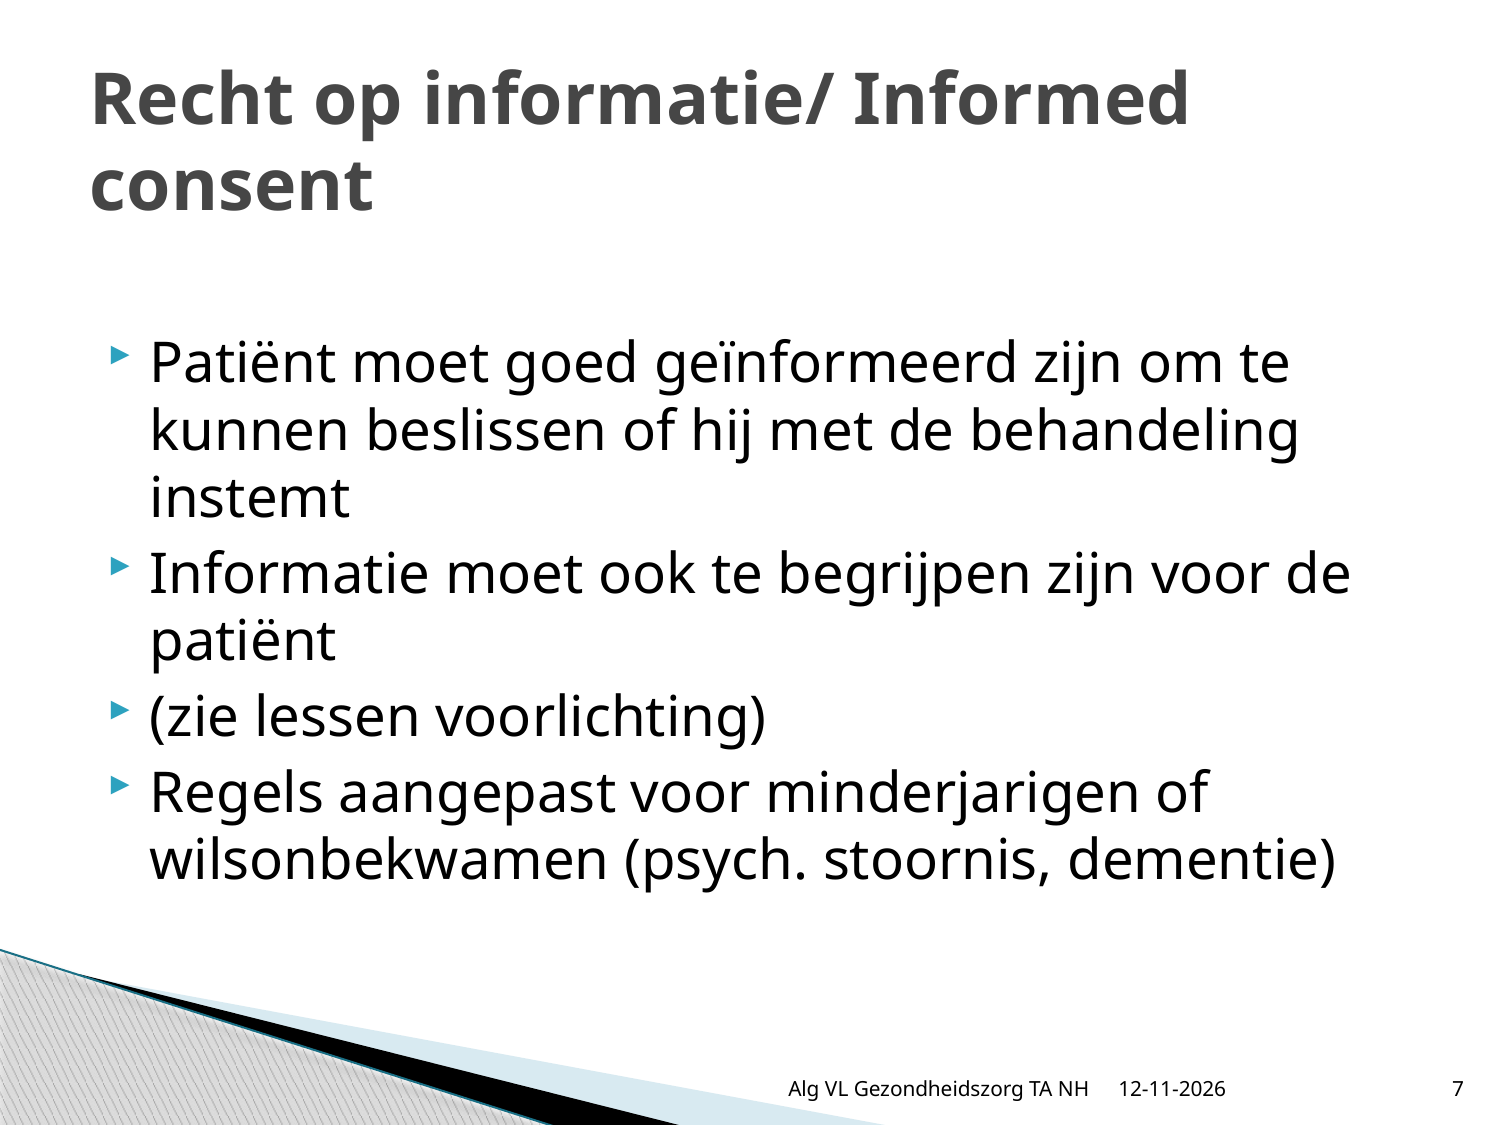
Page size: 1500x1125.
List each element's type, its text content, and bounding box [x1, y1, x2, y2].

footer Alg VL Gezondheidszorg TA NH [718, 1051, 1105, 1112]
slide_number 7 [1418, 1051, 1479, 1112]
list Patiënt moet goed geïnformeerd zijn om te kunnen beslissen of hij met de behandeling instemt Informatie moet ook te begrijpen zijn voor de patiënt (zie lessen voorlichting) Regels aangepast voor minderjarigen of wilsonbekwamen (psych. stoornis, dementie) [75, 243, 1425, 986]
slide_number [1105, 1051, 1418, 1112]
title Recht op informatie/ Informed consent [75, 45, 1425, 233]
